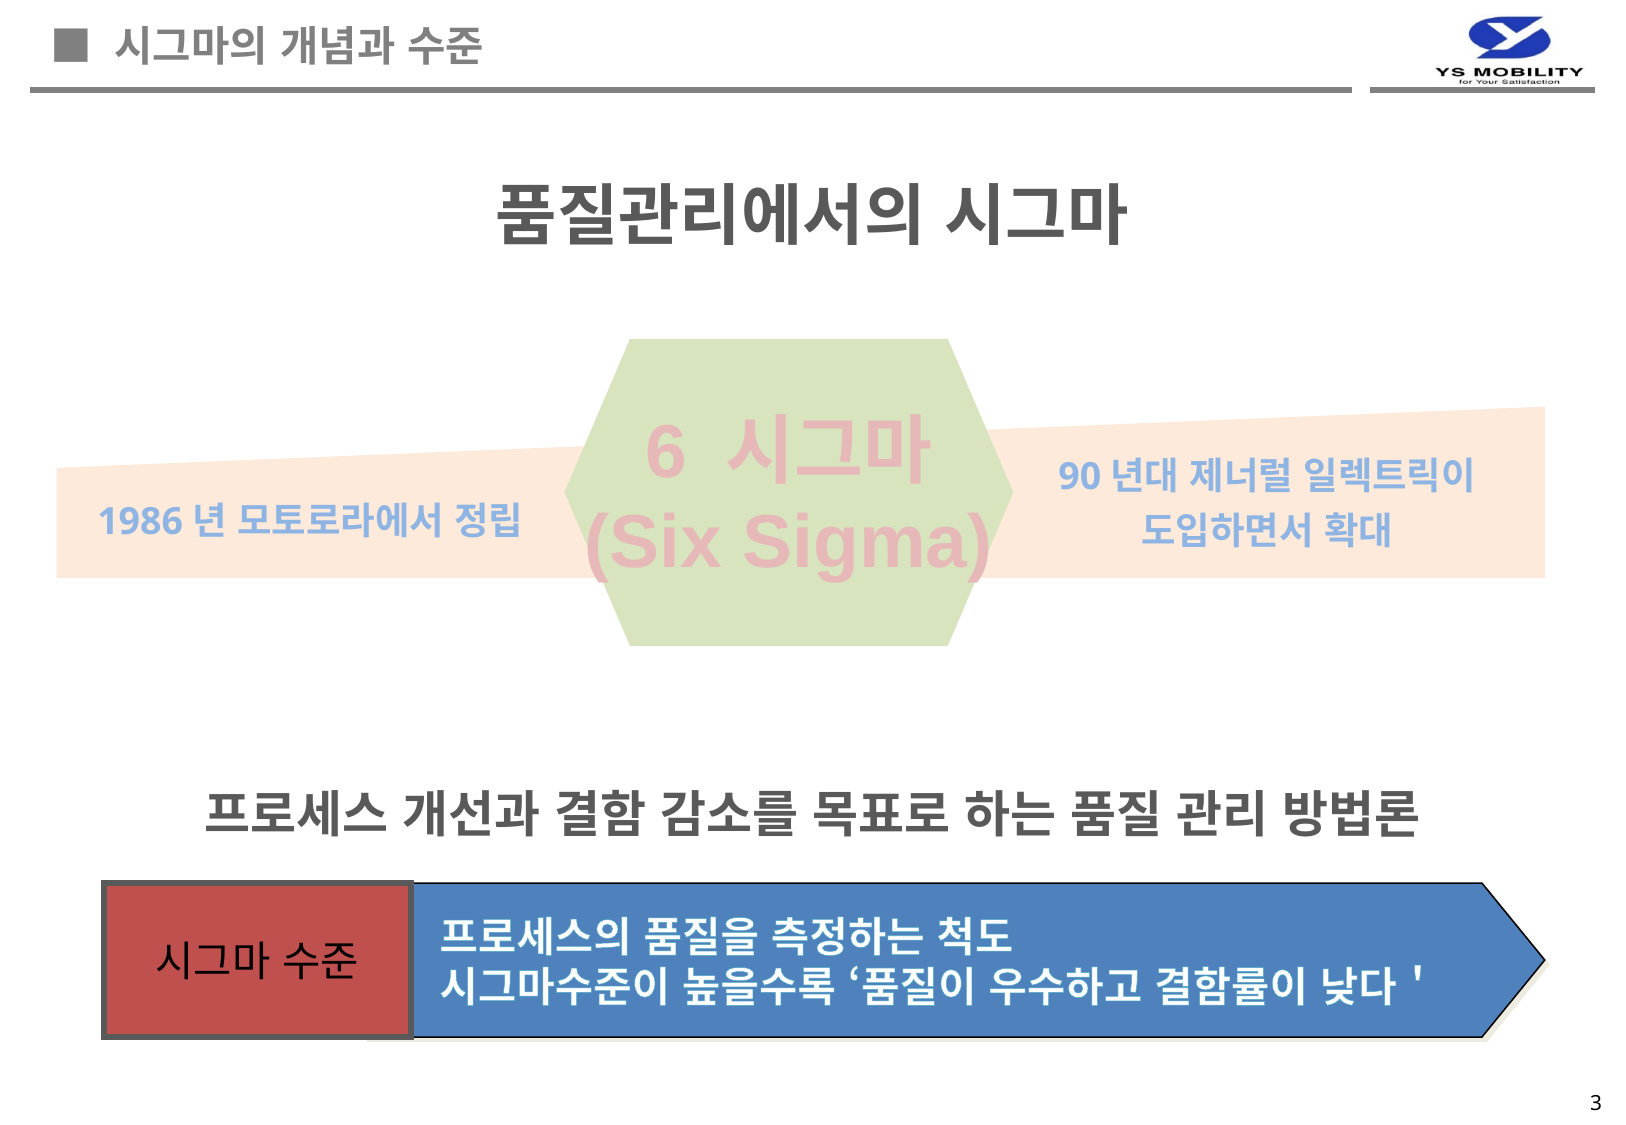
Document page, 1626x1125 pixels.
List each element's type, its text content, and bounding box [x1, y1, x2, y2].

text_box 6 시그마 (Six Sigma) [565, 338, 1013, 646]
text_box 시그마 수준 [103, 882, 411, 1037]
text_box [977, 406, 1545, 579]
picture [1414, 14, 1586, 87]
text_box 90년대 제너럴 일렉트릭이 도입하면서 확대 [1013, 444, 1522, 560]
text_box [56, 446, 583, 490]
text_box 1986년 모토로라에서 정립 [56, 490, 565, 550]
text_box ■ 시그마의 개념과 수준 [36, 12, 1262, 78]
text_box 품질관리에서의 시그마 [56, 165, 1569, 261]
text_box [56, 496, 601, 579]
text_box 프로세스 개선과 결함 감소를 목표로 하는 품질 관리 방법론 [56, 775, 1569, 850]
text_box 프로세스의 품질을 측정하는 척도 시그마수준이 높을수록 ‘품질이 우수하고 결함률이 낮다＇ [363, 883, 1545, 1038]
